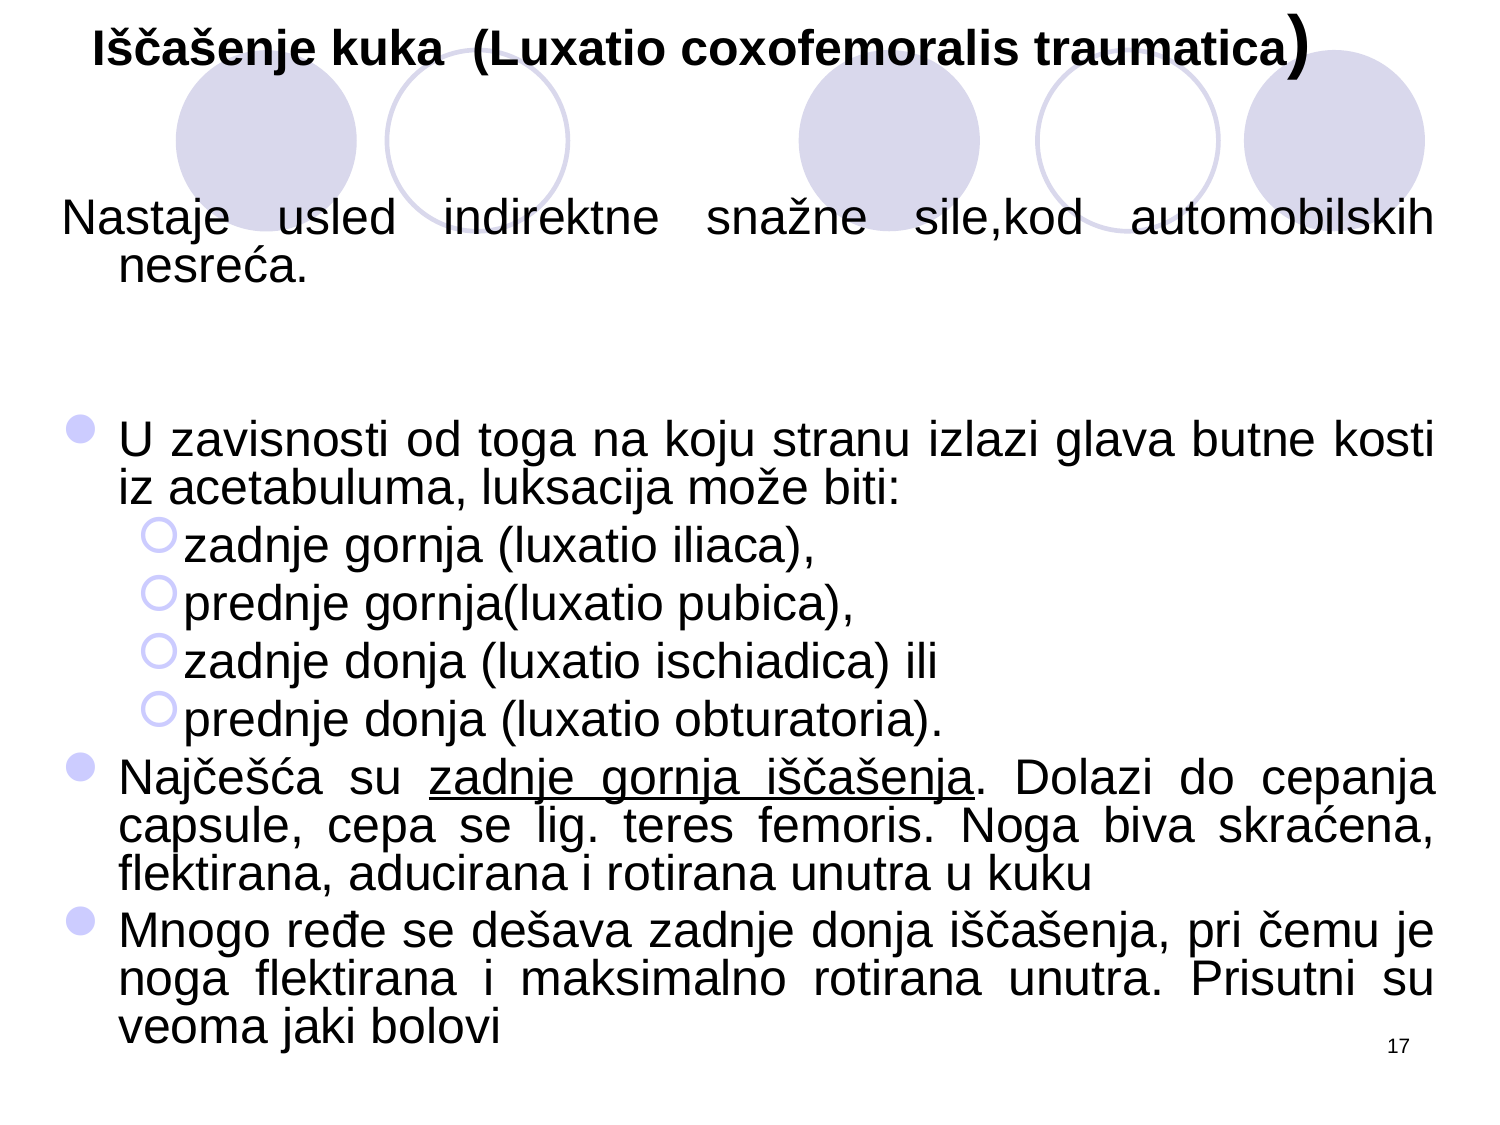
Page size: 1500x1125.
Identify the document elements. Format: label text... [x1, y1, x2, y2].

title Iščašenje kuka (Luxatio coxofemoralis traumatica) [76, 42, 1427, 118]
list Nastaje usled indirektne snažne sile,kod automobilskih nesreća. U zavisnosti od toga na koju stranu izlazi glava butne kosti iz acetabuluma, luksacija može biti: zadnje gornja (luxatio iliaca), prednje gornja(luxatio pubica), zadnje donja (luxatio ischiadica) ili prednje donja (luxatio obturatoria). Najčešća su zadnje gornja iščašenja. Dolazi do cepanja capsule, cepa se lig. teres femoris. Noga biva skraćena, flektirana, aducirana i rotirana unutra u kuku Mnogo ređe se dešava zadnje donja iščašenja, pri čemu je noga flektirana i maksimalno rotirana unutra. Prisutni su veoma jaki bolovi [46, 128, 1451, 1000]
slide_number 17 [1074, 1024, 1426, 1101]
